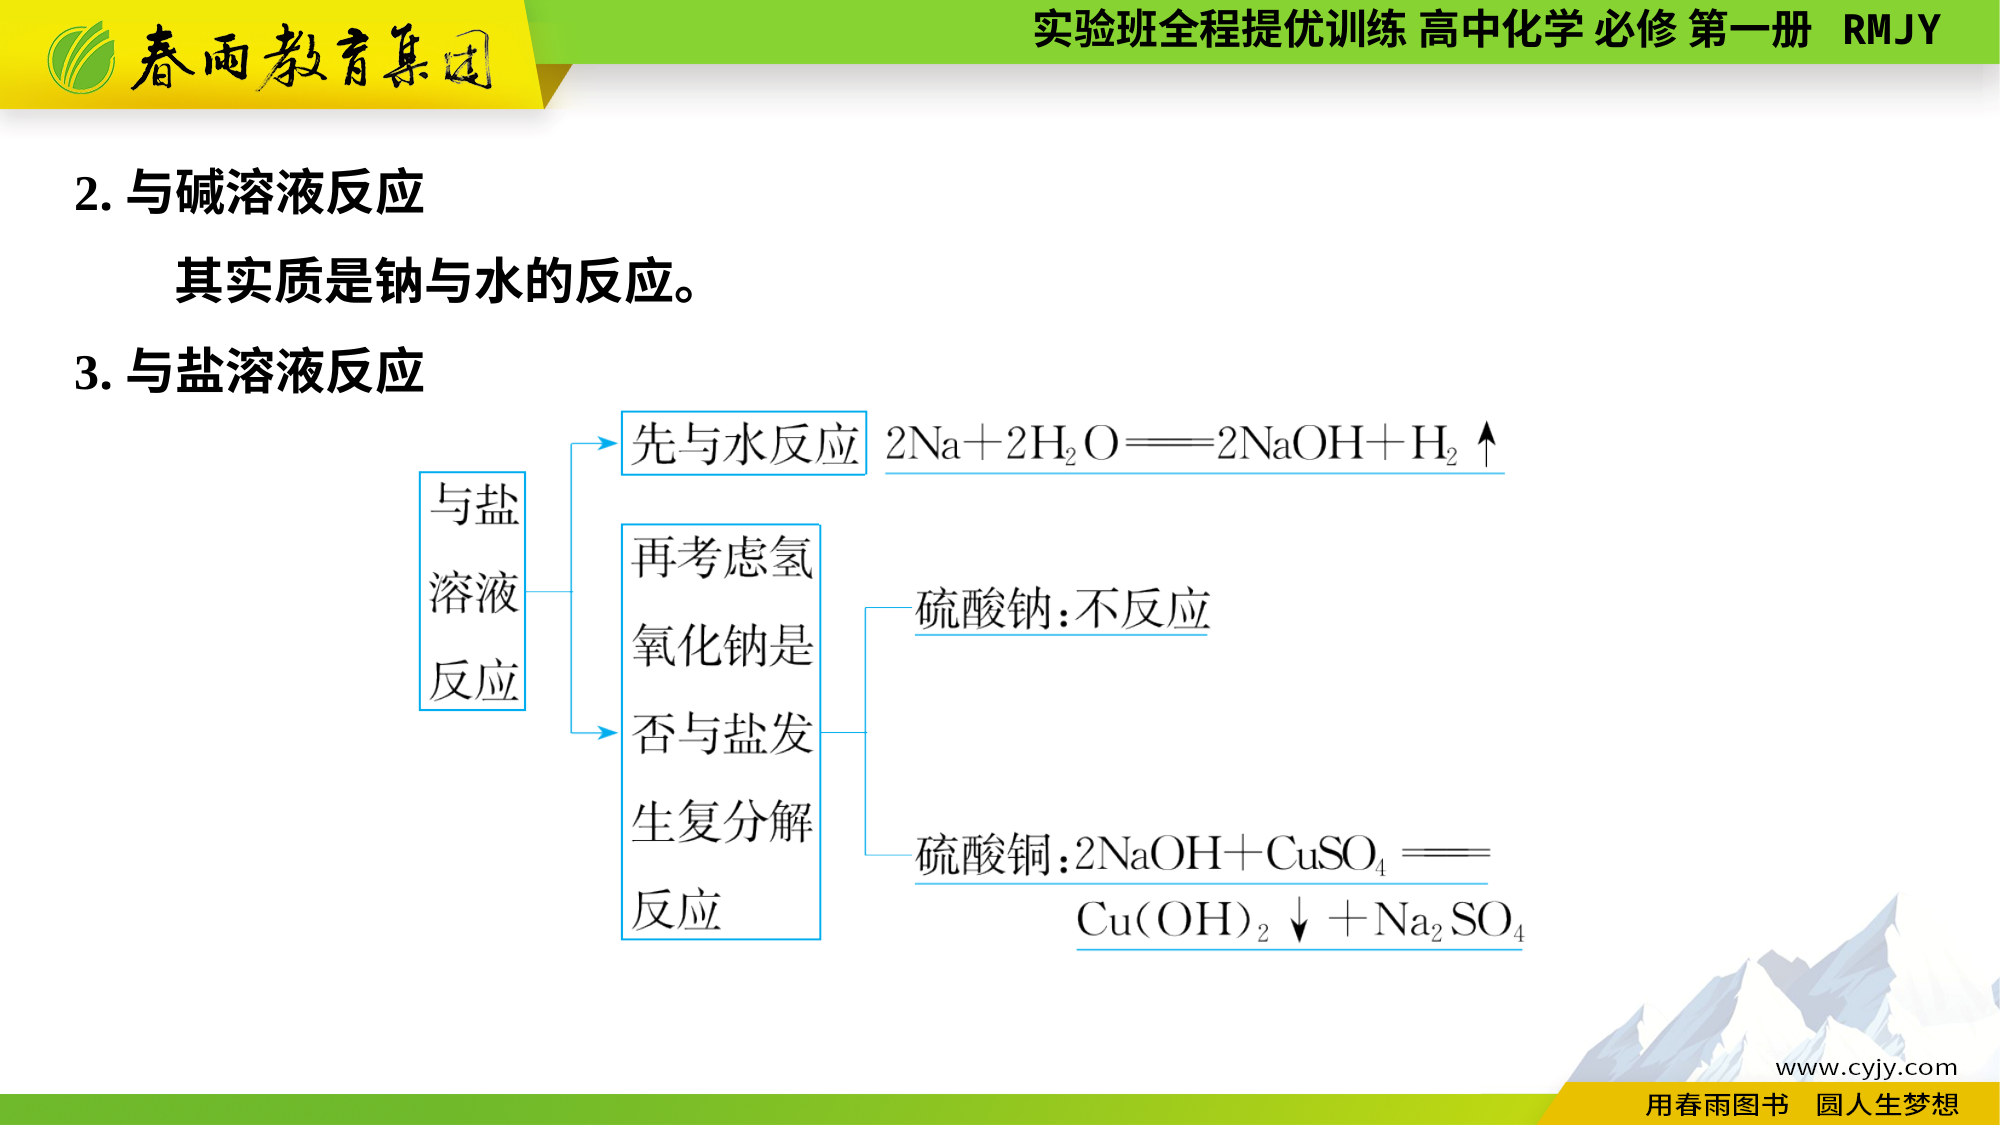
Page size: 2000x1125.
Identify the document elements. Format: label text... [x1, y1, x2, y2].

list 2.与碱溶液反应 其实质是钠与水的反应。 3.与盐溶液反应 [59, 122, 1944, 399]
picture [0, 0, 2000, 1125]
